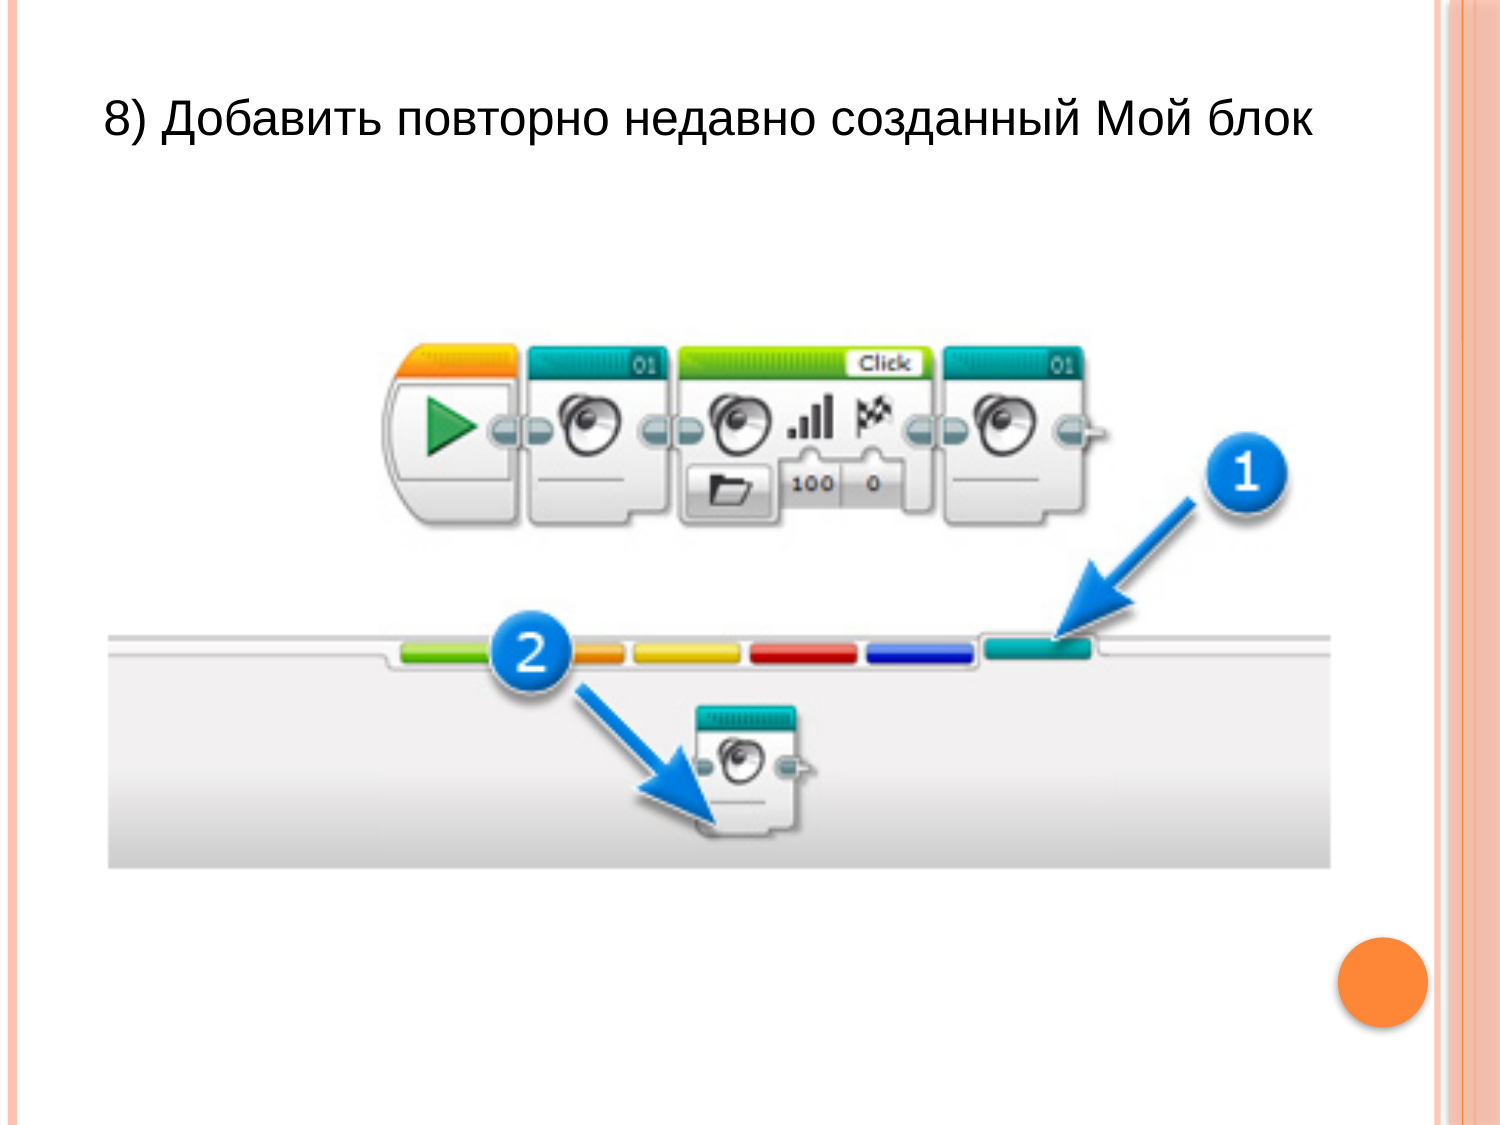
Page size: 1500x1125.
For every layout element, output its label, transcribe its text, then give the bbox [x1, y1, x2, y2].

picture [99, 254, 1353, 882]
list 8) Добавить повторно недавно созданный Мой блок [88, 78, 1353, 232]
